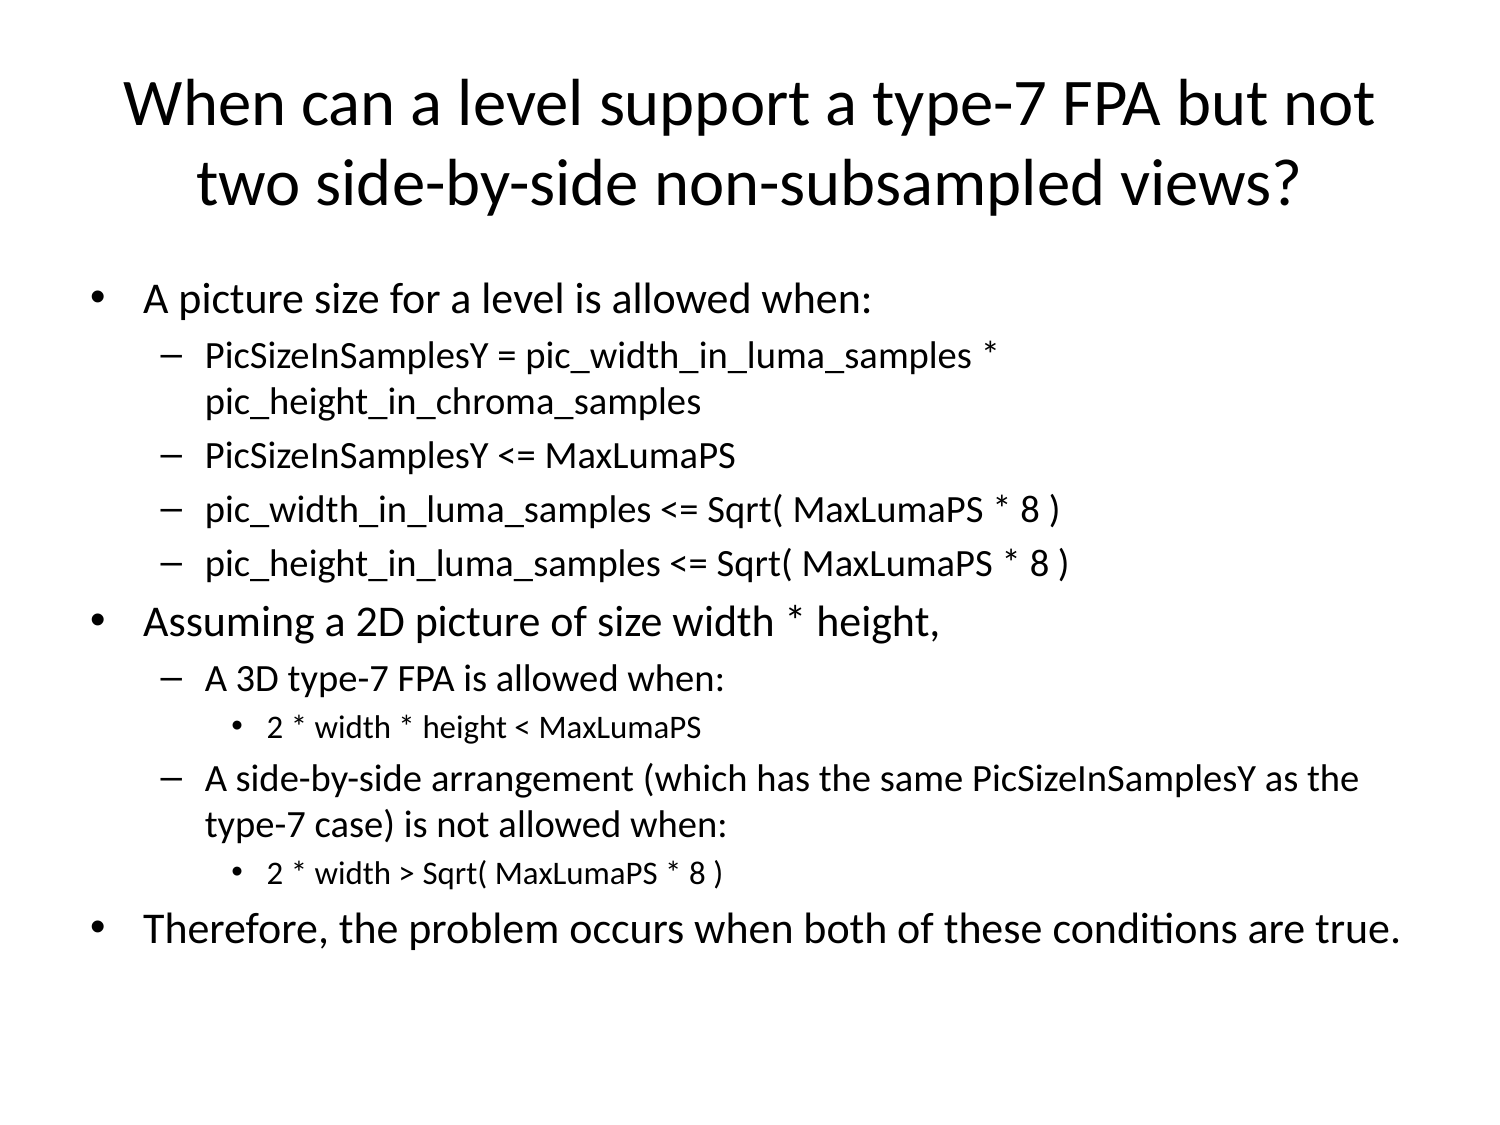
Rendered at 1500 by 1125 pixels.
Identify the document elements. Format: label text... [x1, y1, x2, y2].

title When can a level support a type-7 FPA but not two side-by-side non-subsampled views? [75, 45, 1425, 233]
list A picture size for a level is allowed when: PicSizeInSamplesY = pic_width_in_luma_samples * pic_height_in_chroma_samples PicSizeInSamplesY <= MaxLumaPS pic_width_in_luma_samples <= Sqrt( MaxLumaPS * 8 ) pic_height_in_luma_samples <= Sqrt( MaxLumaPS * 8 ) Assuming a 2D picture of size width * height, A 3D type-7 FPA is allowed when: 2 * width * height < MaxLumaPS A side-by-side arrangement (which has the same PicSizeInSamplesY as the type-7 case) is not allowed when: 2 * width > Sqrt( MaxLumaPS * 8 ) Therefore, the problem occurs when both of these conditions are true. [75, 262, 1425, 1005]
